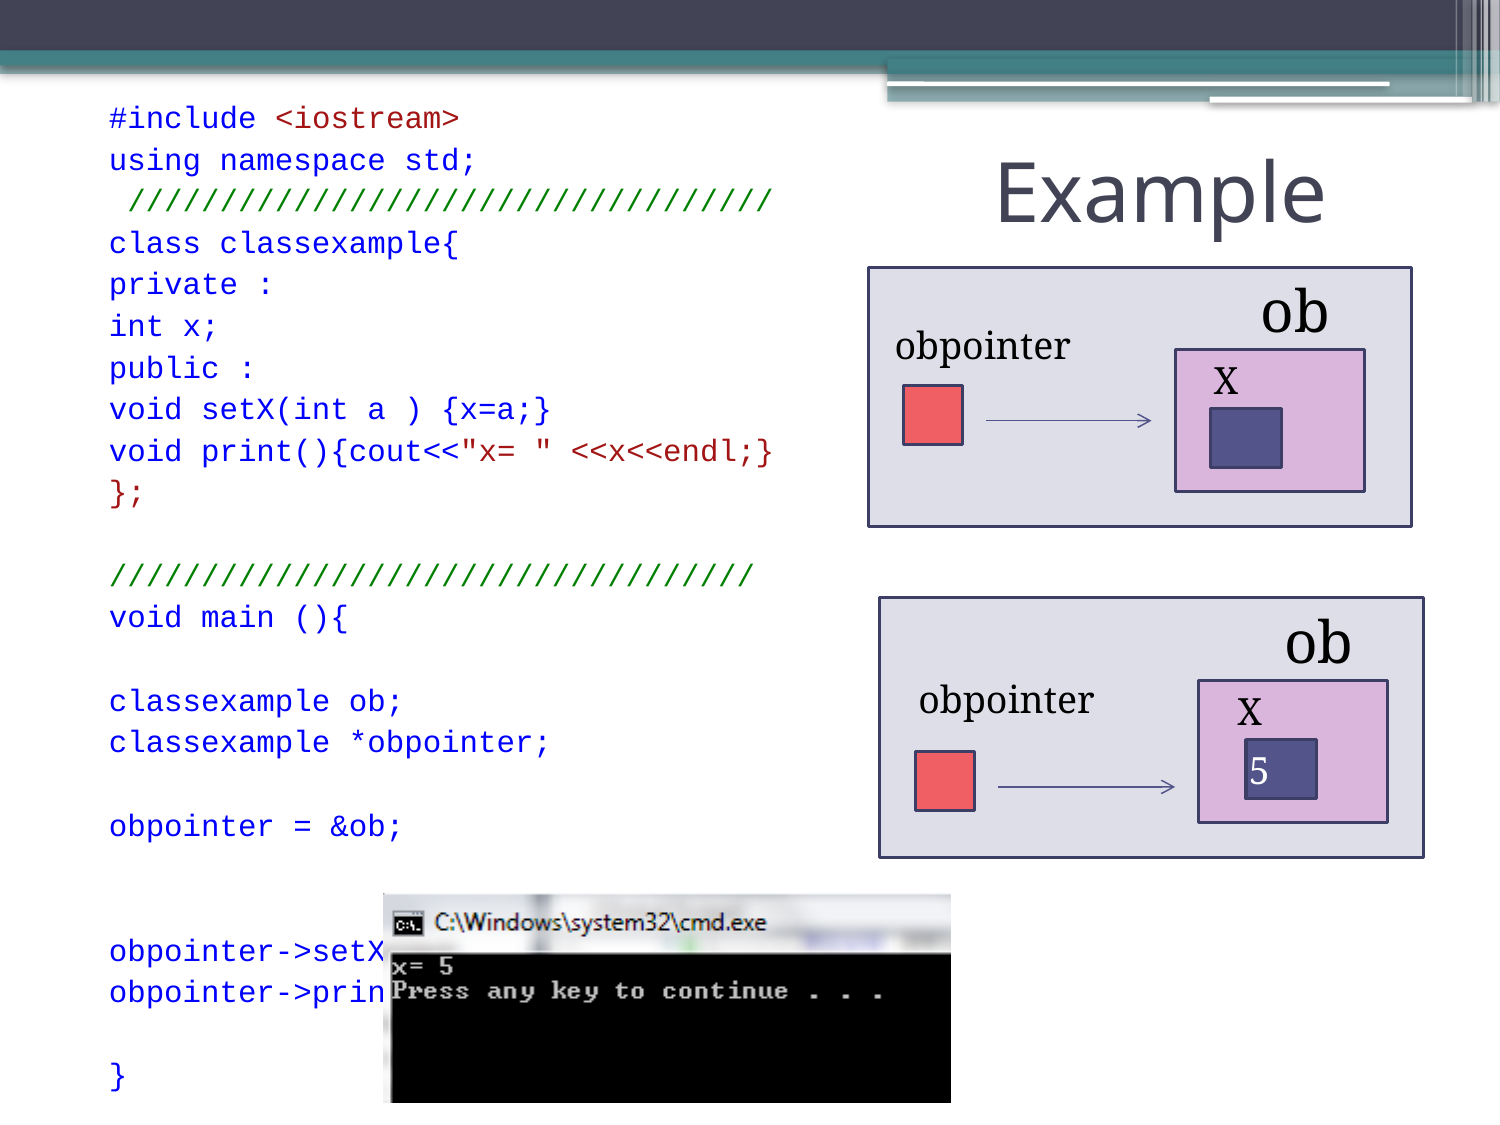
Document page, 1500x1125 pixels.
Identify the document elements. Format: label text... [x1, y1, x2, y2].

text_box [1197, 679, 1389, 824]
title Example [915, 101, 1343, 266]
text_box [902, 384, 964, 446]
text_box [1209, 407, 1283, 469]
text_box 5 [1234, 739, 1306, 800]
text_box [1282, 738, 1318, 800]
text_box X [1198, 349, 1258, 410]
list #include <iostream> using namespace std; /////////////////////////////////// class classexample{ private : int x; public : void setX(int a ) {x=a;} void print(){cout<<"x= " <<x<<endl;} }; /////////////////////////////////// void main (){ classexample ob; classexample *obpointer; obpointer = &ob; obpointer->setX(5); obpointer->print(); } [75, 90, 809, 1112]
text_box [914, 750, 976, 812]
text_box ob [1246, 267, 1376, 352]
text_box [867, 266, 1413, 528]
text_box ob [1269, 597, 1400, 683]
picture [383, 893, 951, 1103]
text_box X [1222, 680, 1282, 741]
text_box [878, 596, 1425, 859]
text_box [1174, 348, 1366, 493]
text_box obpointer [879, 314, 1093, 375]
text_box obpointer [903, 668, 1117, 729]
